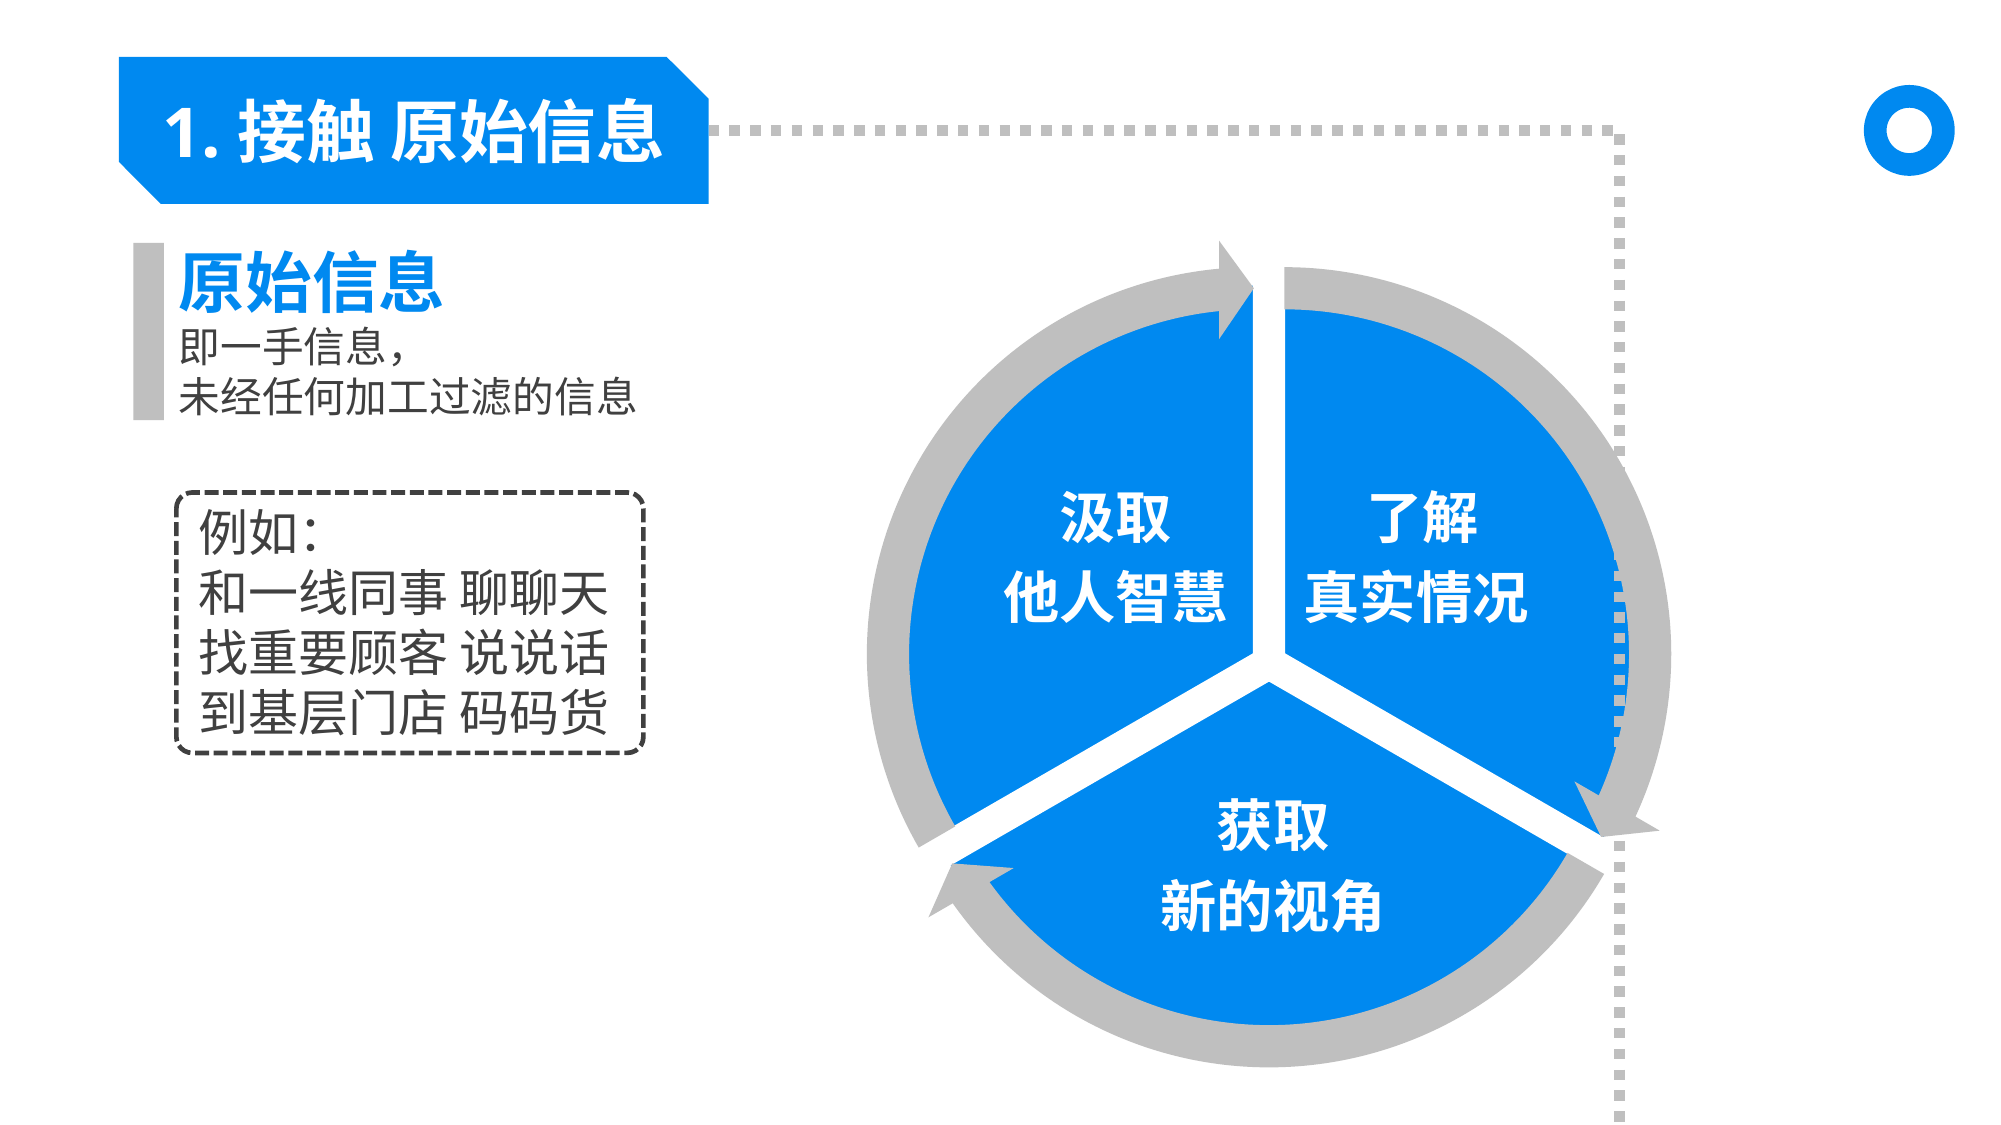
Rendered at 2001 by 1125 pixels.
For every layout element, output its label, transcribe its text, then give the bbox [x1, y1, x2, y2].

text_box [1863, 84, 1955, 176]
text_box 例如： 和一线同事 聊聊天 找重要顾客 说说话 到基层门店 码码货 [183, 493, 708, 749]
text_box [175, 495, 639, 754]
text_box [133, 233, 800, 431]
text_box 1.接触 原始信息 [117, 55, 710, 206]
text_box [708, 130, 2000, 1125]
